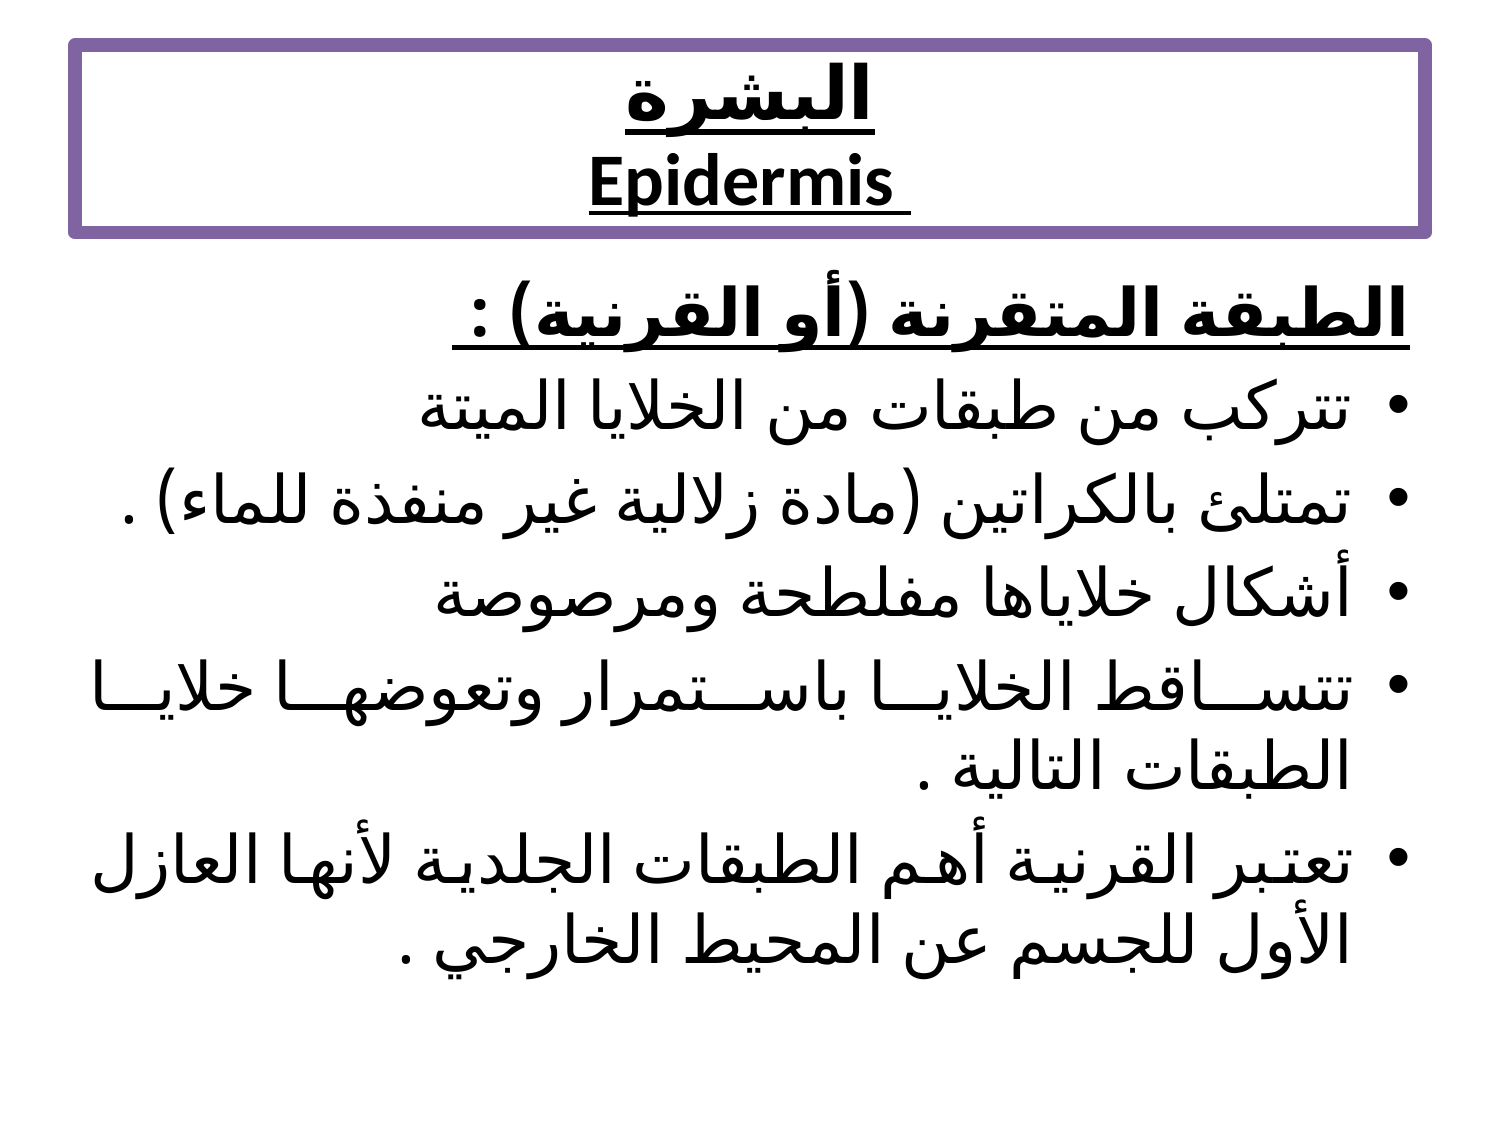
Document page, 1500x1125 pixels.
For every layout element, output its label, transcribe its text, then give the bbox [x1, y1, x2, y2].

list الطبقة المتقرنة (أو القرنية) : تتركب من طبقات من الخلايا الميتة تمتلئ بالكراتين (مادة زلالية غير منفذة للماء) . أشكال خلاياها مفلطحة ومرصوصة تتساقط الخلايا باستمرار وتعوضها خلايا الطبقات التالية . تعتبر القرنية أهم الطبقات الجلدية لأنها العازل الأول للجسم عن المحيط الخارجي . [75, 262, 1425, 1005]
title البشرة Epidermis [75, 45, 1425, 233]
